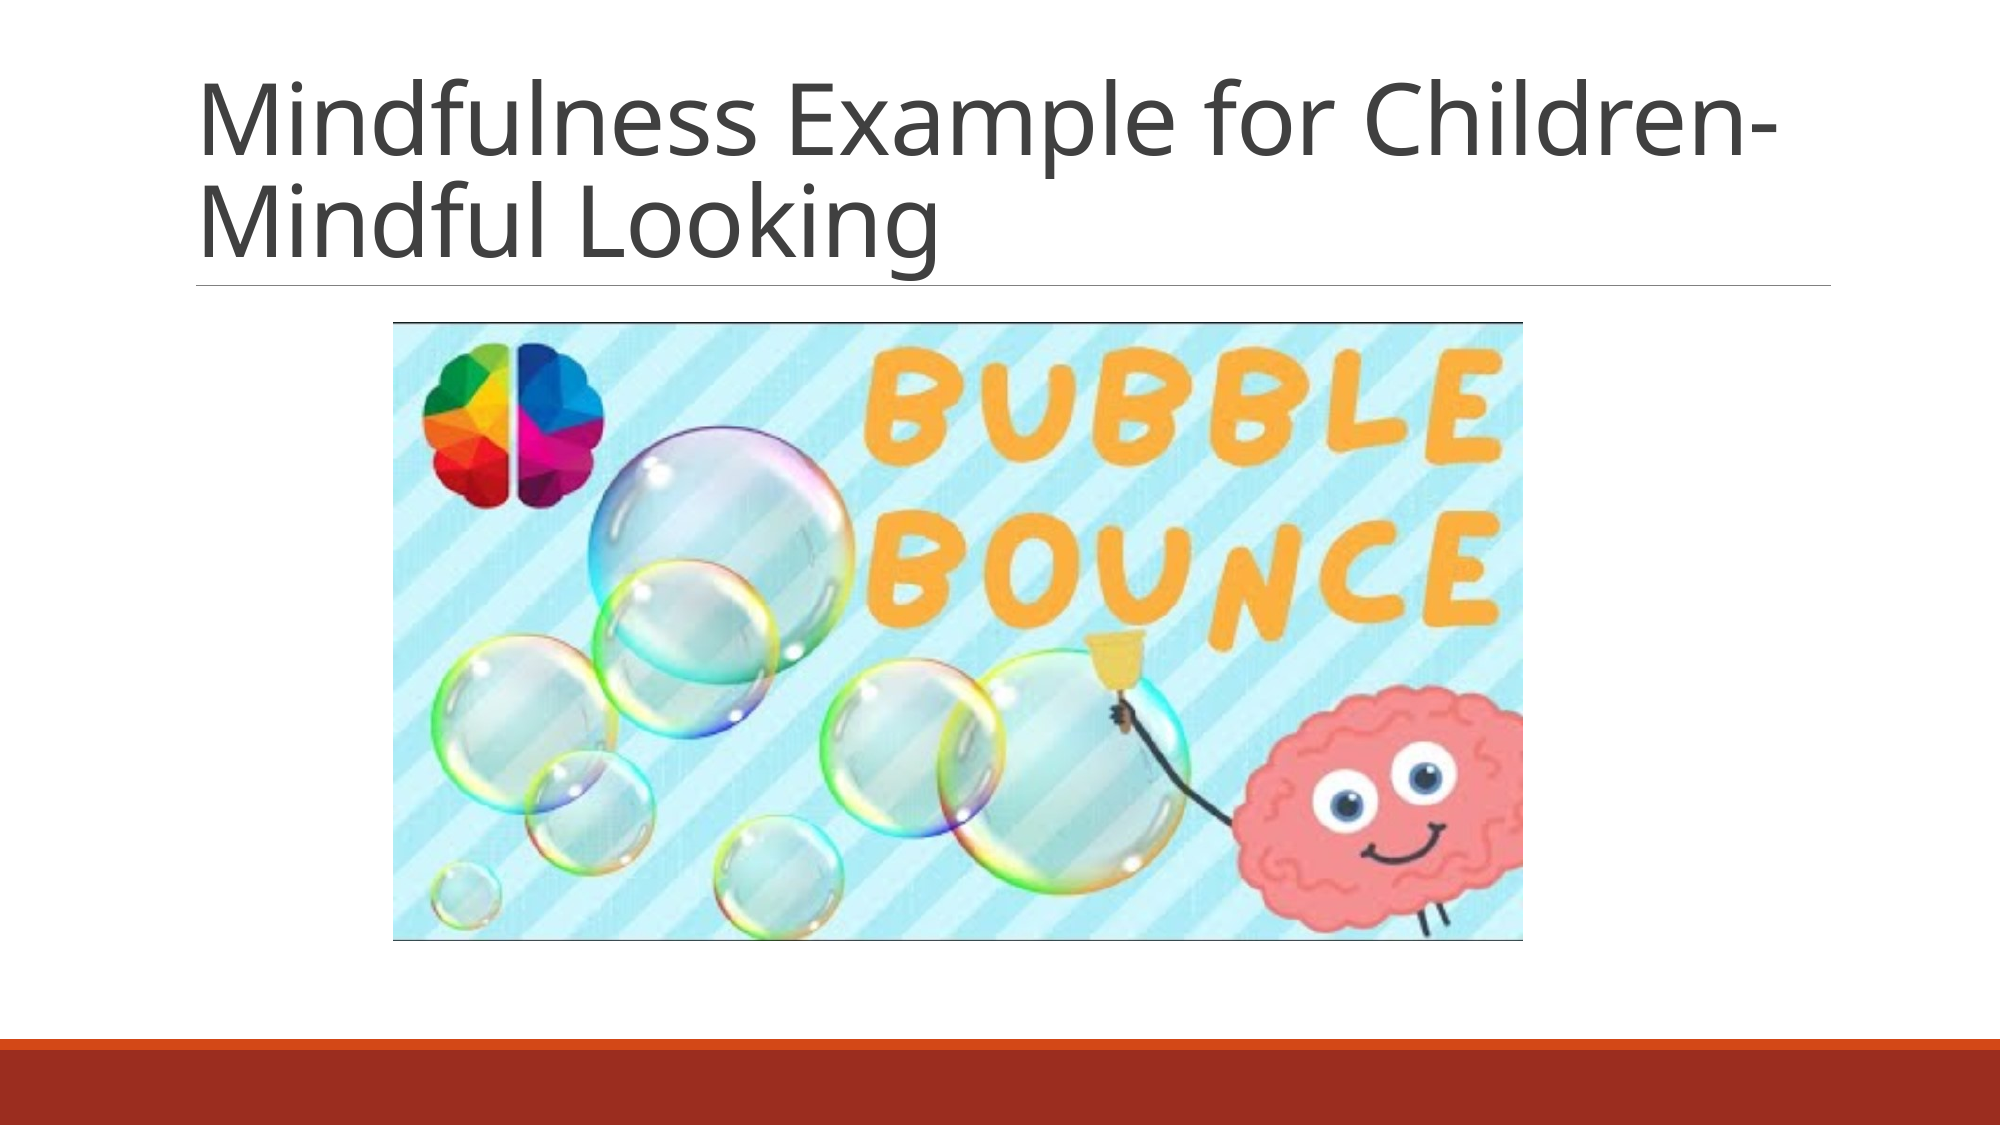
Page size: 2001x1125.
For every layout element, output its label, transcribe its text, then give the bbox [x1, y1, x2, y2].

title Mindfulness Example for Children- Mindful Looking [180, 47, 1830, 285]
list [392, 321, 1524, 942]
